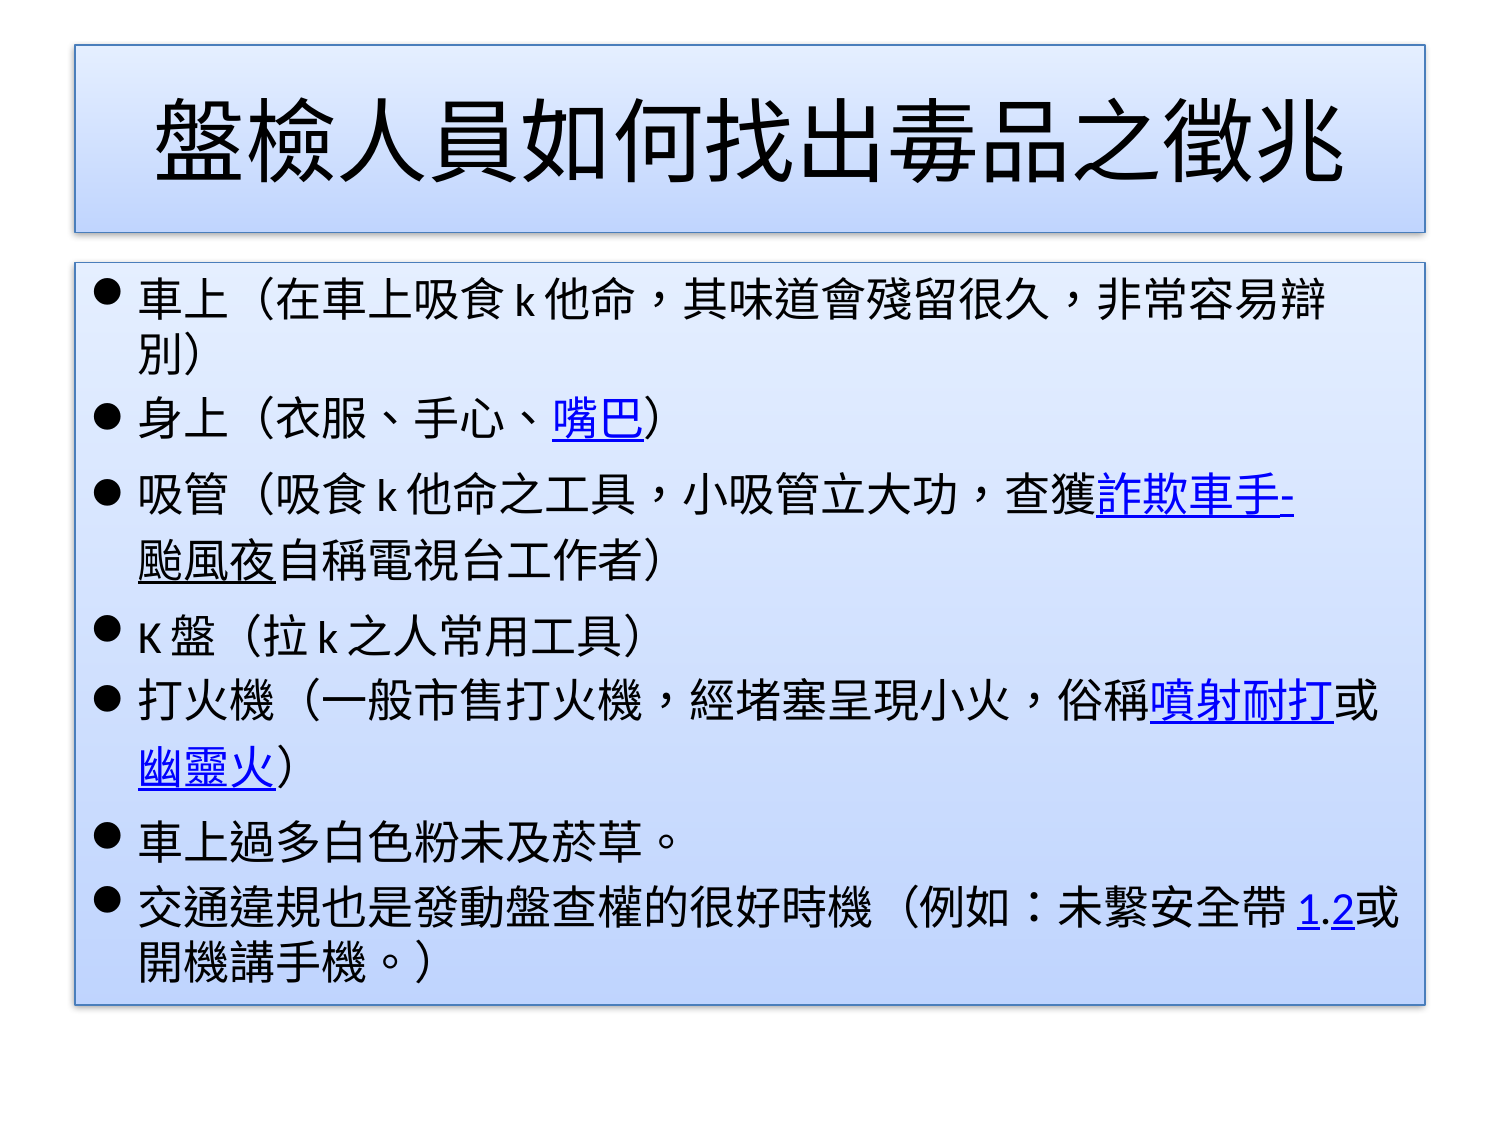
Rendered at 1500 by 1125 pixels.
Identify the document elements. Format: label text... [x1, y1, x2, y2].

list 車上（在車上吸食k他命，其味道會殘留很久，非常容易辯別） 身上（衣服、手心、嘴巴） 吸管（吸食k他命之工具，小吸管立大功，查獲詐欺車手-颱風夜自稱電視台工作者） K盤（拉k之人常用工具） 打火機（一般市售打火機，經堵塞呈現小火，俗稱噴射耐打或幽靈火） 車上過多白色粉未及菸草。 交通違規也是發動盤查權的很好時機（例如：未繫安全帶1.2或開機講手機。） [74, 262, 1426, 1006]
title 盤檢人員如何找出毒品之徵兆 [74, 44, 1426, 233]
